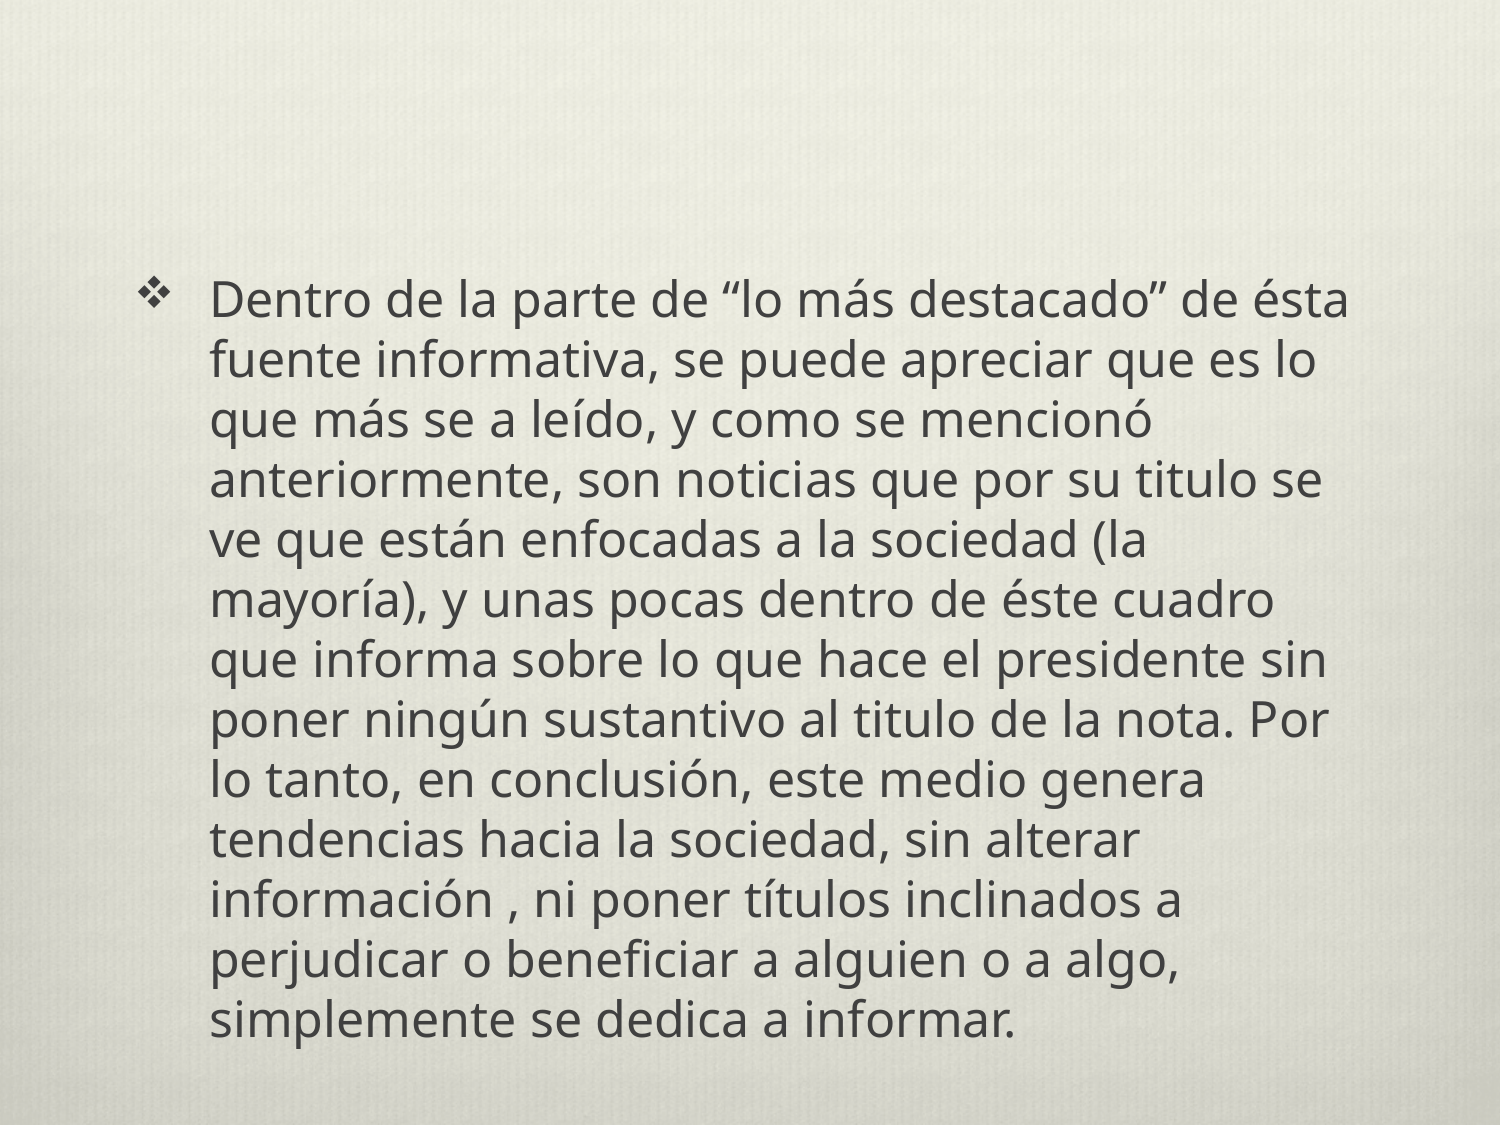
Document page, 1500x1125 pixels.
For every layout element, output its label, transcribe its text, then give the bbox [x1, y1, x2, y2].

list Dentro de la parte de “lo más destacado” de ésta fuente informativa, se puede apreciar que es lo que más se a leído, y como se mencionó anteriormente, son noticias que por su titulo se ve que están enfocadas a la sociedad (la mayoría), y unas pocas dentro de éste cuadro que informa sobre lo que hace el presidente sin poner ningún sustantivo al titulo de la nota. Por lo tanto, en conclusión, este medio genera tendencias hacia la sociedad, sin alterar información , ni poner títulos inclinados a perjudicar o beneficiar a alguien o a algo, simplemente se dedica a informar. [119, 260, 1381, 1011]
